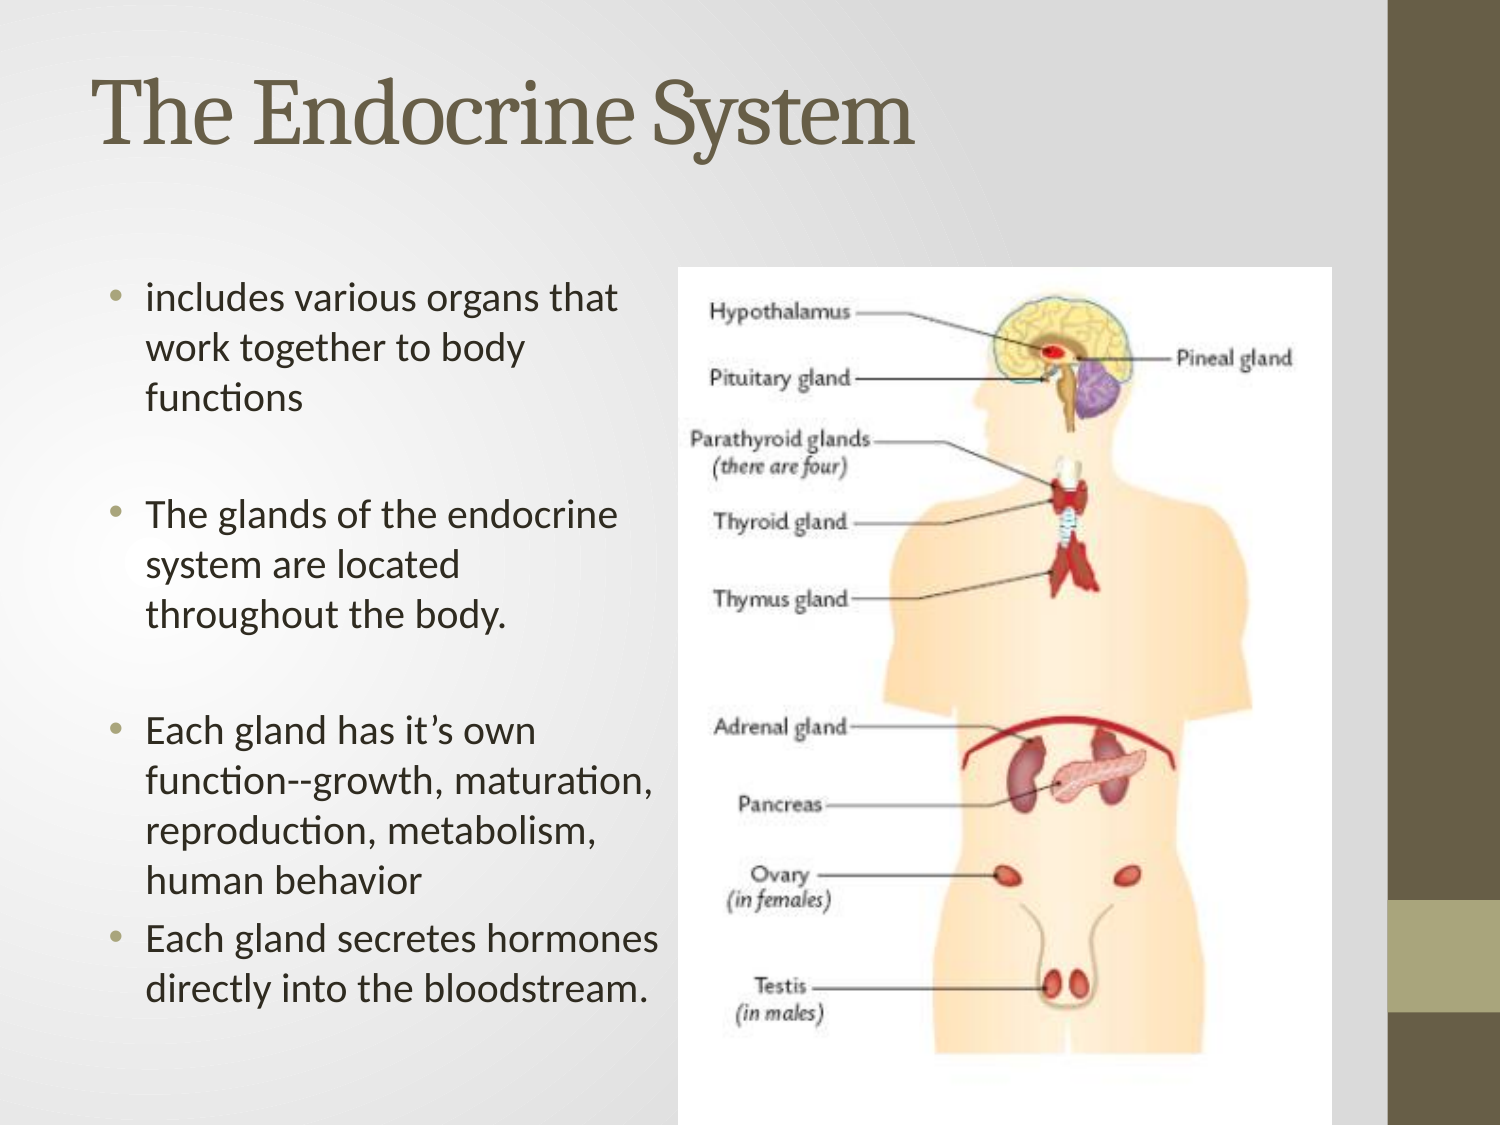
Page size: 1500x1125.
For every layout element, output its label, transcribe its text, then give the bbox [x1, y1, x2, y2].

title The Endocrine System [75, 45, 1500, 213]
list includes various organs that work together to body functions The glands of the endocrine system are located throughout the body. Each gland has it’s own function--growth, maturation, reproduction, metabolism, human behavior Each gland secretes hormones directly into the bloodstream. [75, 262, 675, 1050]
picture [677, 267, 1332, 1125]
